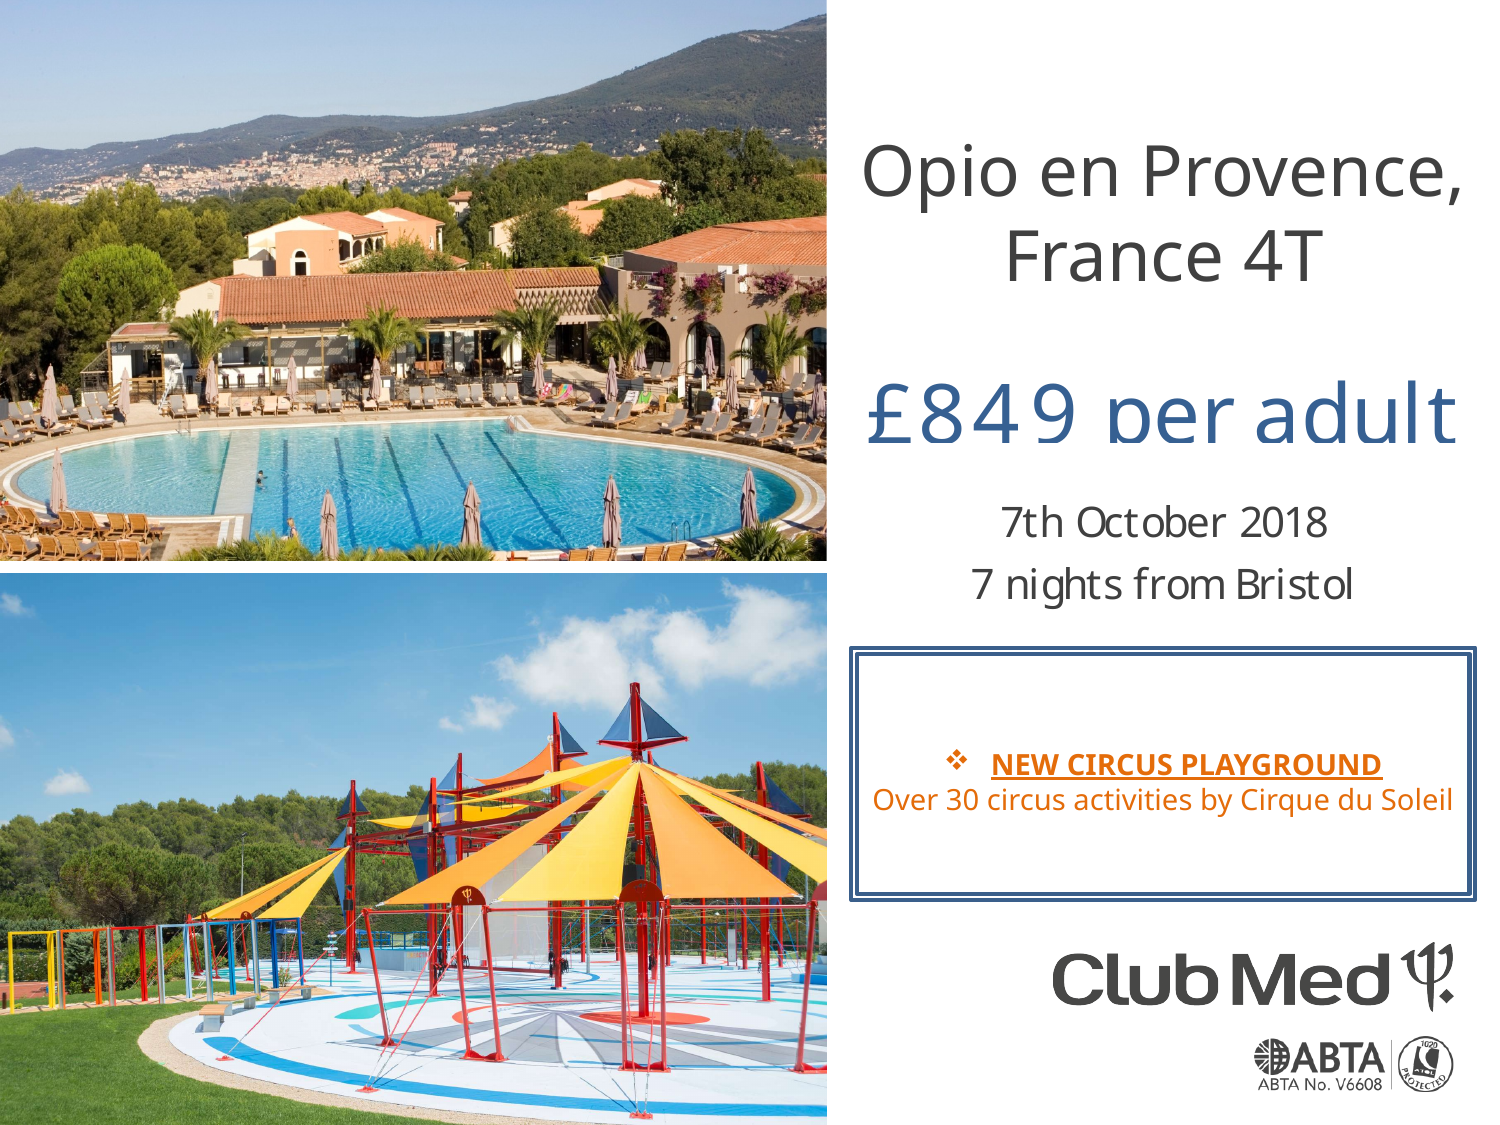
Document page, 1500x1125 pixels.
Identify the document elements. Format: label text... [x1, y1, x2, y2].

picture [0, 572, 827, 1125]
text_box [855, 652, 1472, 896]
picture [1053, 942, 1454, 1012]
text_box [849, 646, 1477, 902]
text_box Opio en Provence, France 4T [831, 118, 1500, 303]
picture [0, 0, 1500, 626]
picture [1253, 1036, 1454, 1093]
